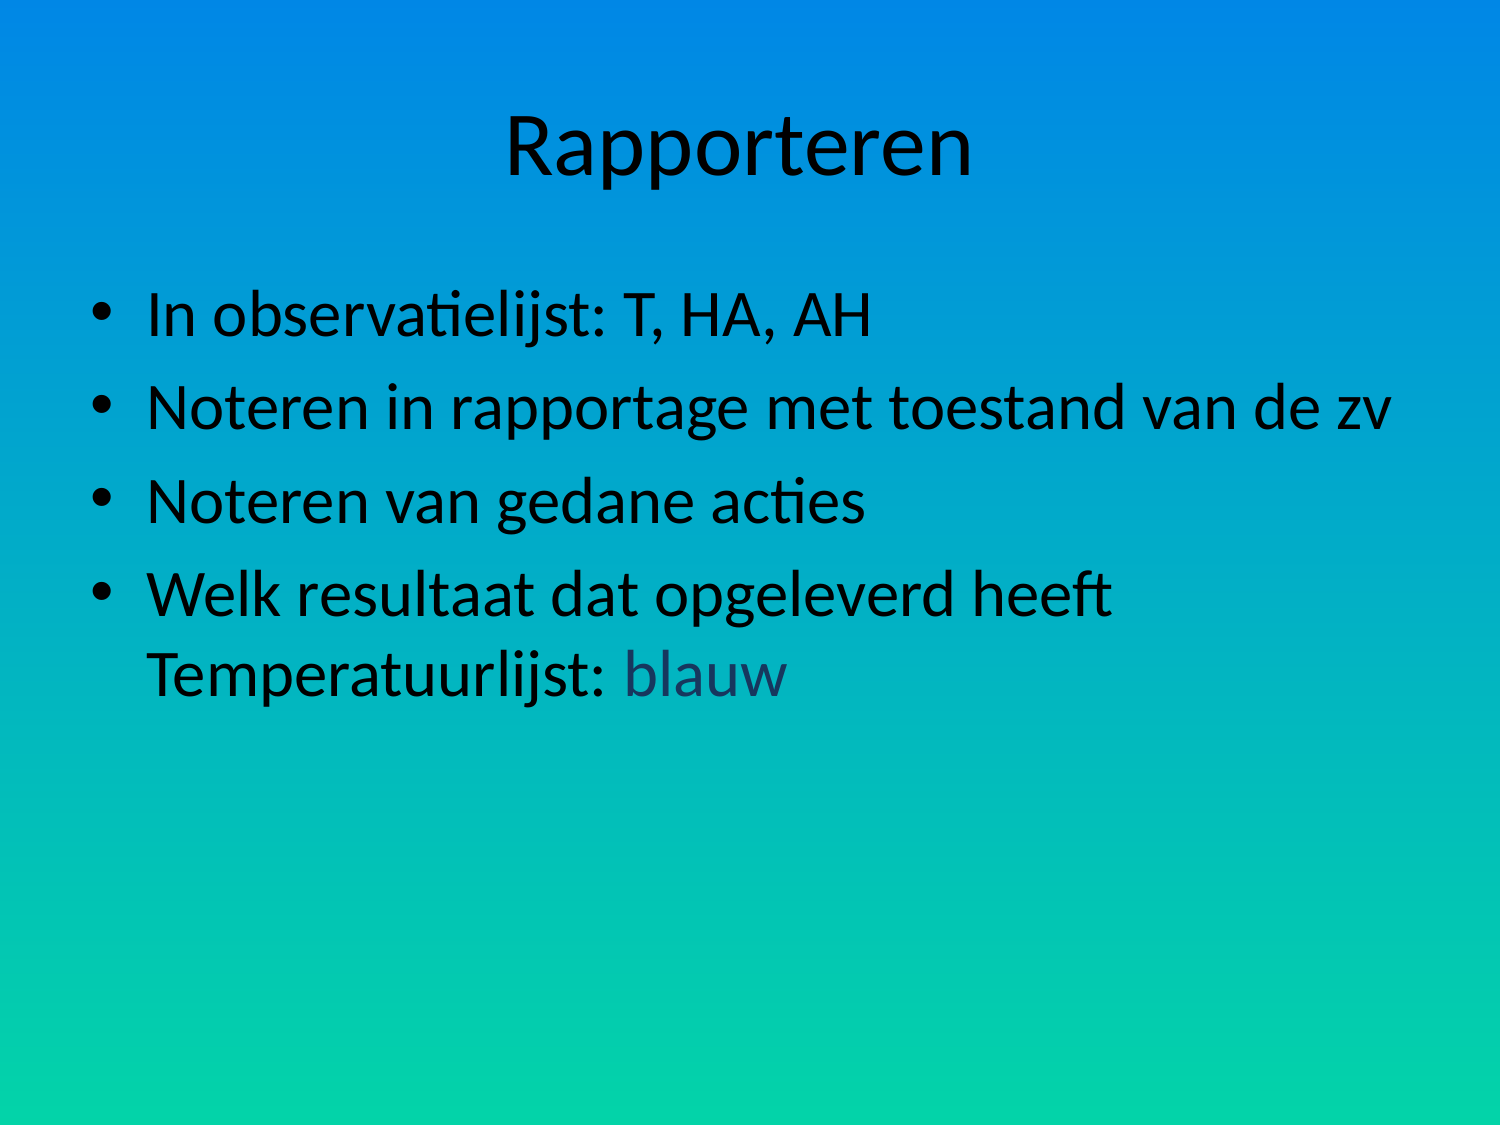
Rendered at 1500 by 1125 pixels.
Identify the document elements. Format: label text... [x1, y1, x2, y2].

list In observatielijst: T, HA, AH Noteren in rapportage met toestand van de zv Noteren van gedane acties Welk resultaat dat opgeleverd heeft Temperatuurlijst: blauw [75, 262, 1425, 1005]
title Rapporteren [75, 45, 1425, 233]
